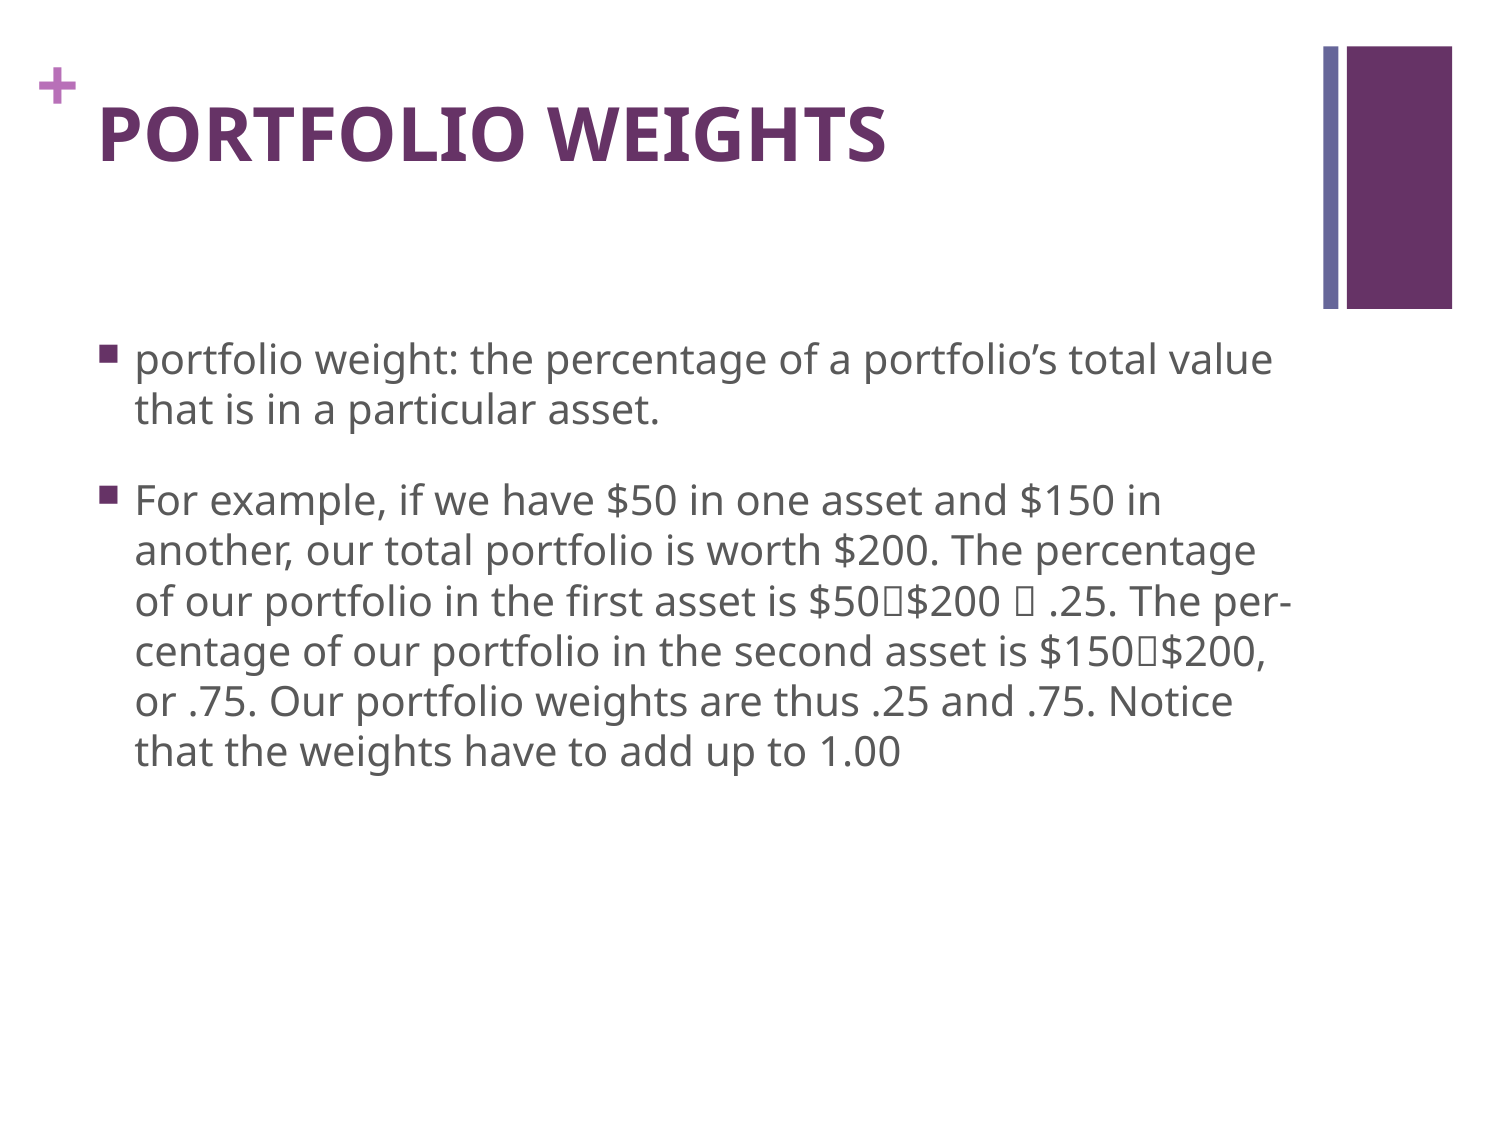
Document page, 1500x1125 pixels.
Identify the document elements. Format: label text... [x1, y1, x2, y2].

list portfolio weight: the percentage of a portfolio’s total value that is in a particular asset. For example, if we have $50 in one asset and $150 in another, our total portfolio is worth $200. The percentage of our portfolio in the first asset is $50􏰙$200 􏰁 .25. The per- centage of our portfolio in the second asset is $150􏰙$200, or .75. Our portfolio weights are thus .25 and .75. Notice that the weights have to add up to 1.00 [81, 324, 1322, 1005]
title PORTFOLIO WEIGHTS [81, 79, 1322, 263]
